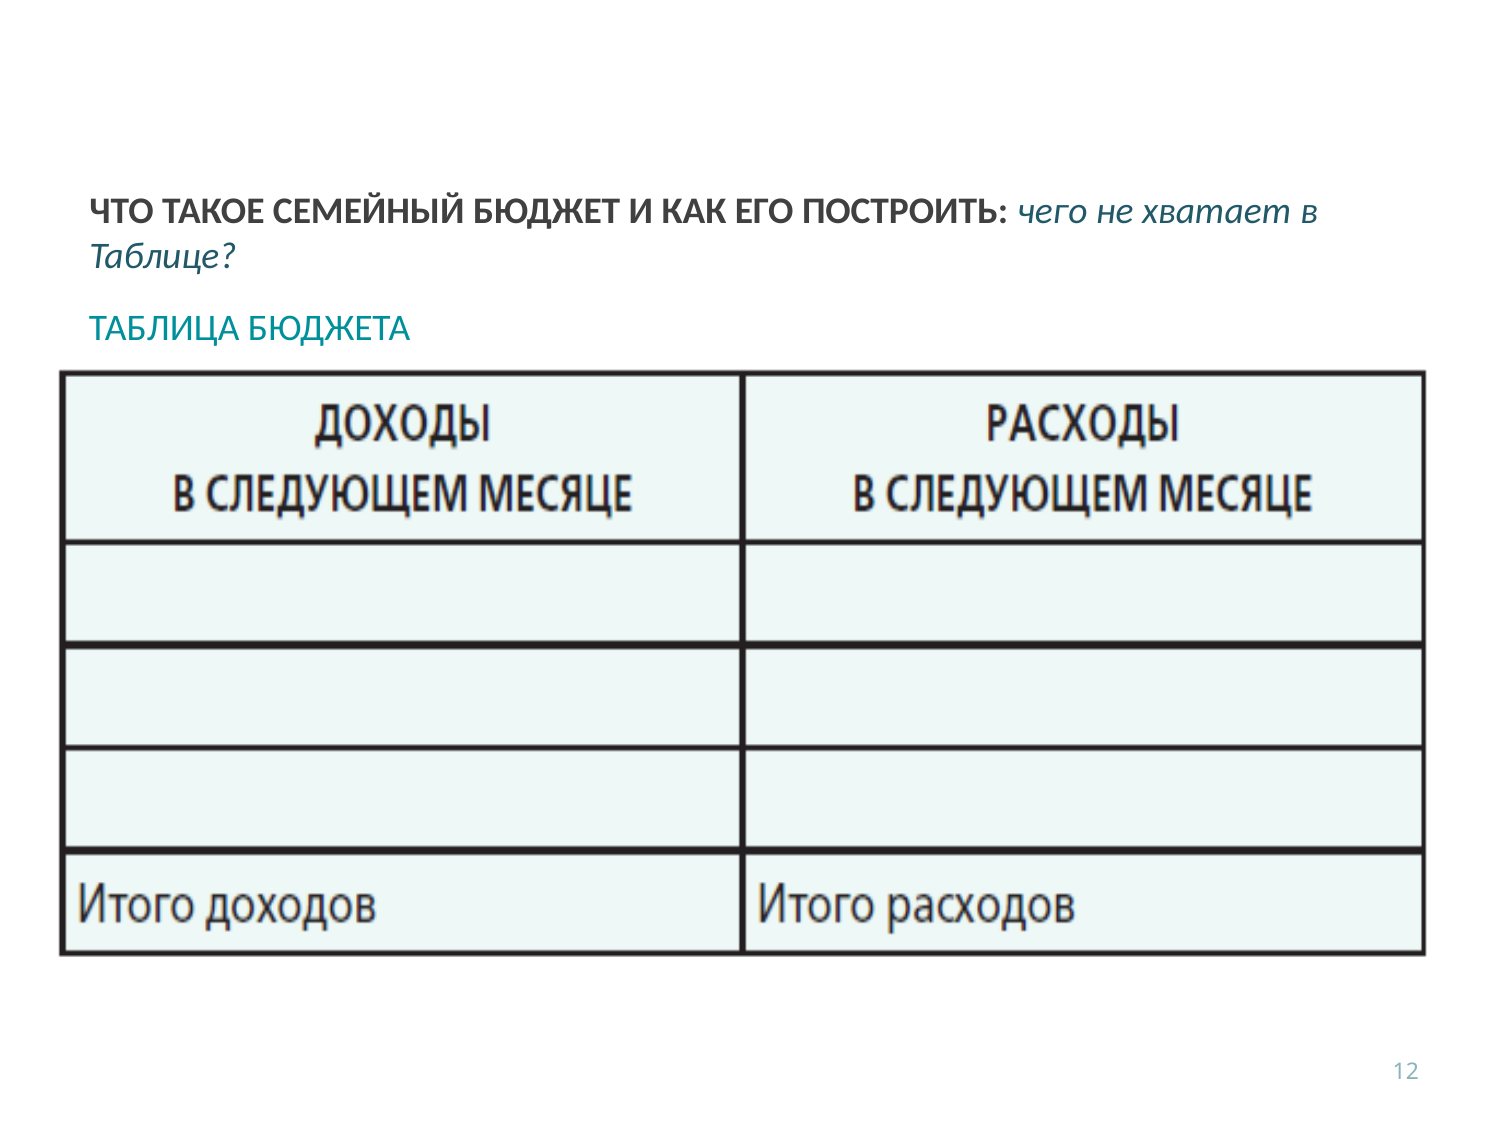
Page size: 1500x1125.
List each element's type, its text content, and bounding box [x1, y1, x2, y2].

list ТАБЛИЦА БЮДЖЕТА [74, 296, 868, 344]
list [3, 346, 1500, 985]
title ЧТО ТАКОЕ СЕМЕЙНЫЙ БЮДЖЕТ И КАК ЕГО ПОСТРОИТЬ: чего не хватает в Таблице? [75, 165, 1434, 297]
slide_number 12 [1321, 1042, 1434, 1102]
